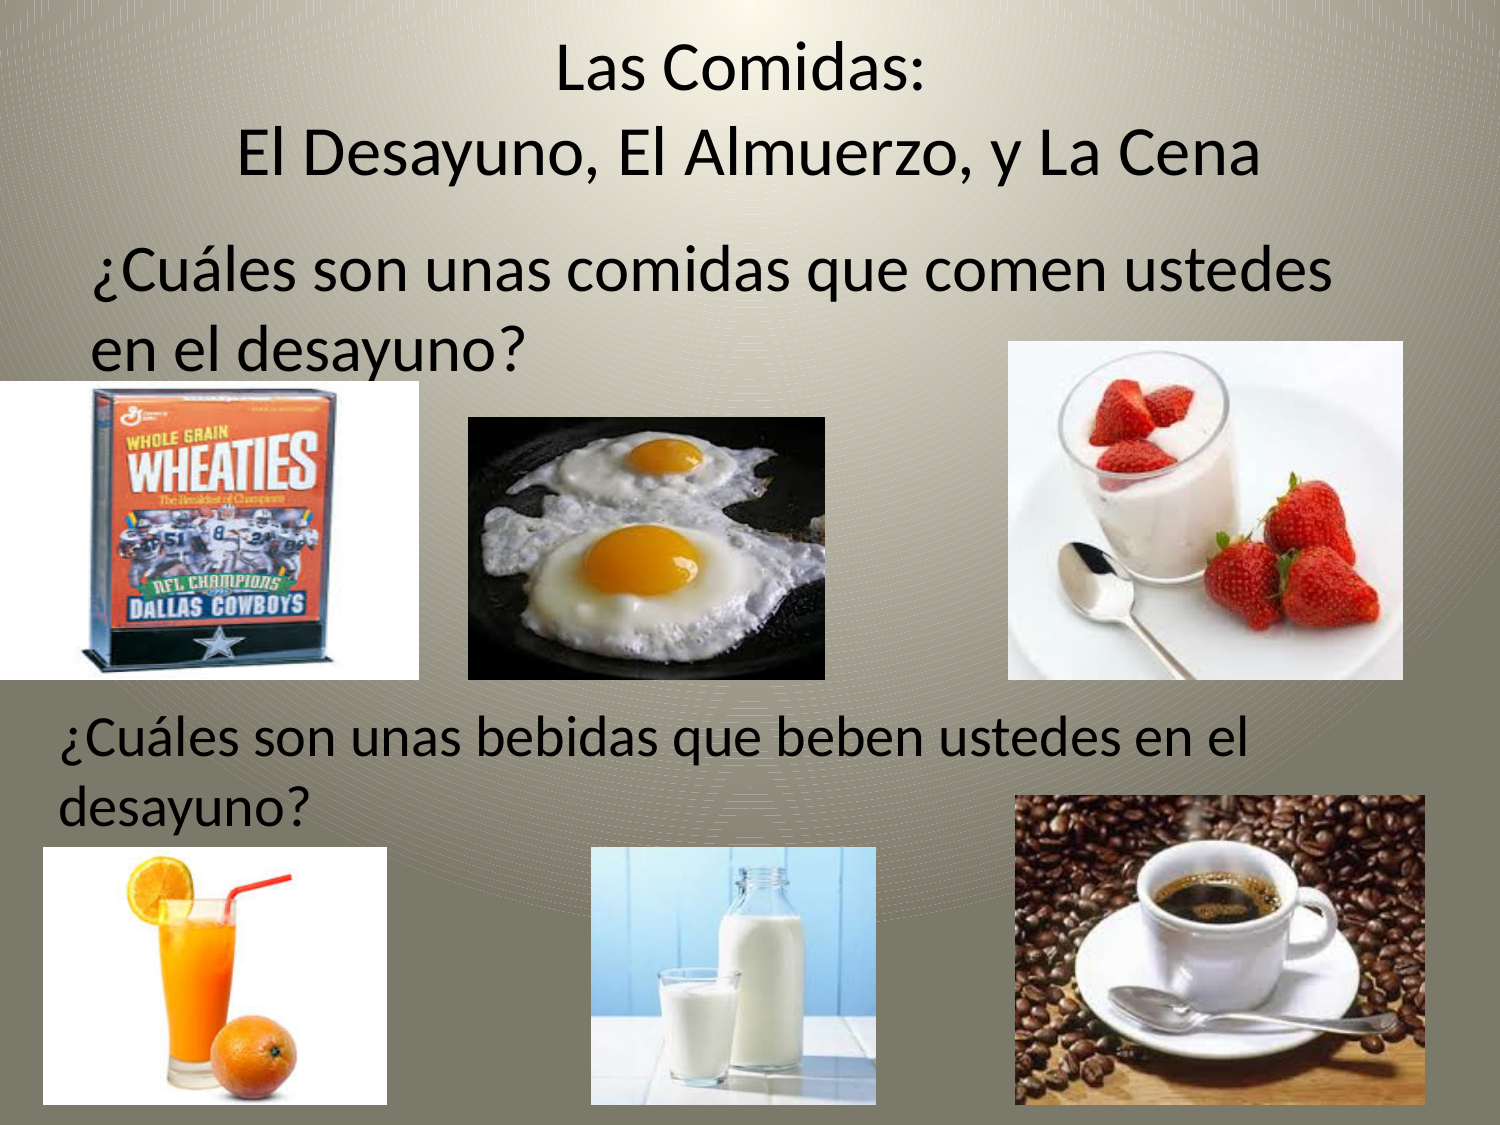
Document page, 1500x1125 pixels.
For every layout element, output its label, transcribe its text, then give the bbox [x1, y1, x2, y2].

picture [1015, 794, 1426, 1105]
text_box ¿Cuáles son unas bebidas que beben ustedes en el desayuno? [43, 691, 1460, 846]
list ¿Cuáles son unas comidas que comen ustedes en el desayuno? [75, 217, 1425, 691]
picture [590, 847, 876, 1105]
picture [1008, 341, 1403, 681]
picture [43, 847, 387, 1105]
picture [0, 381, 420, 681]
picture [468, 417, 825, 681]
title Las Comidas: El Desayuno, El Almuerzo, y La Cena [75, 10, 1425, 199]
